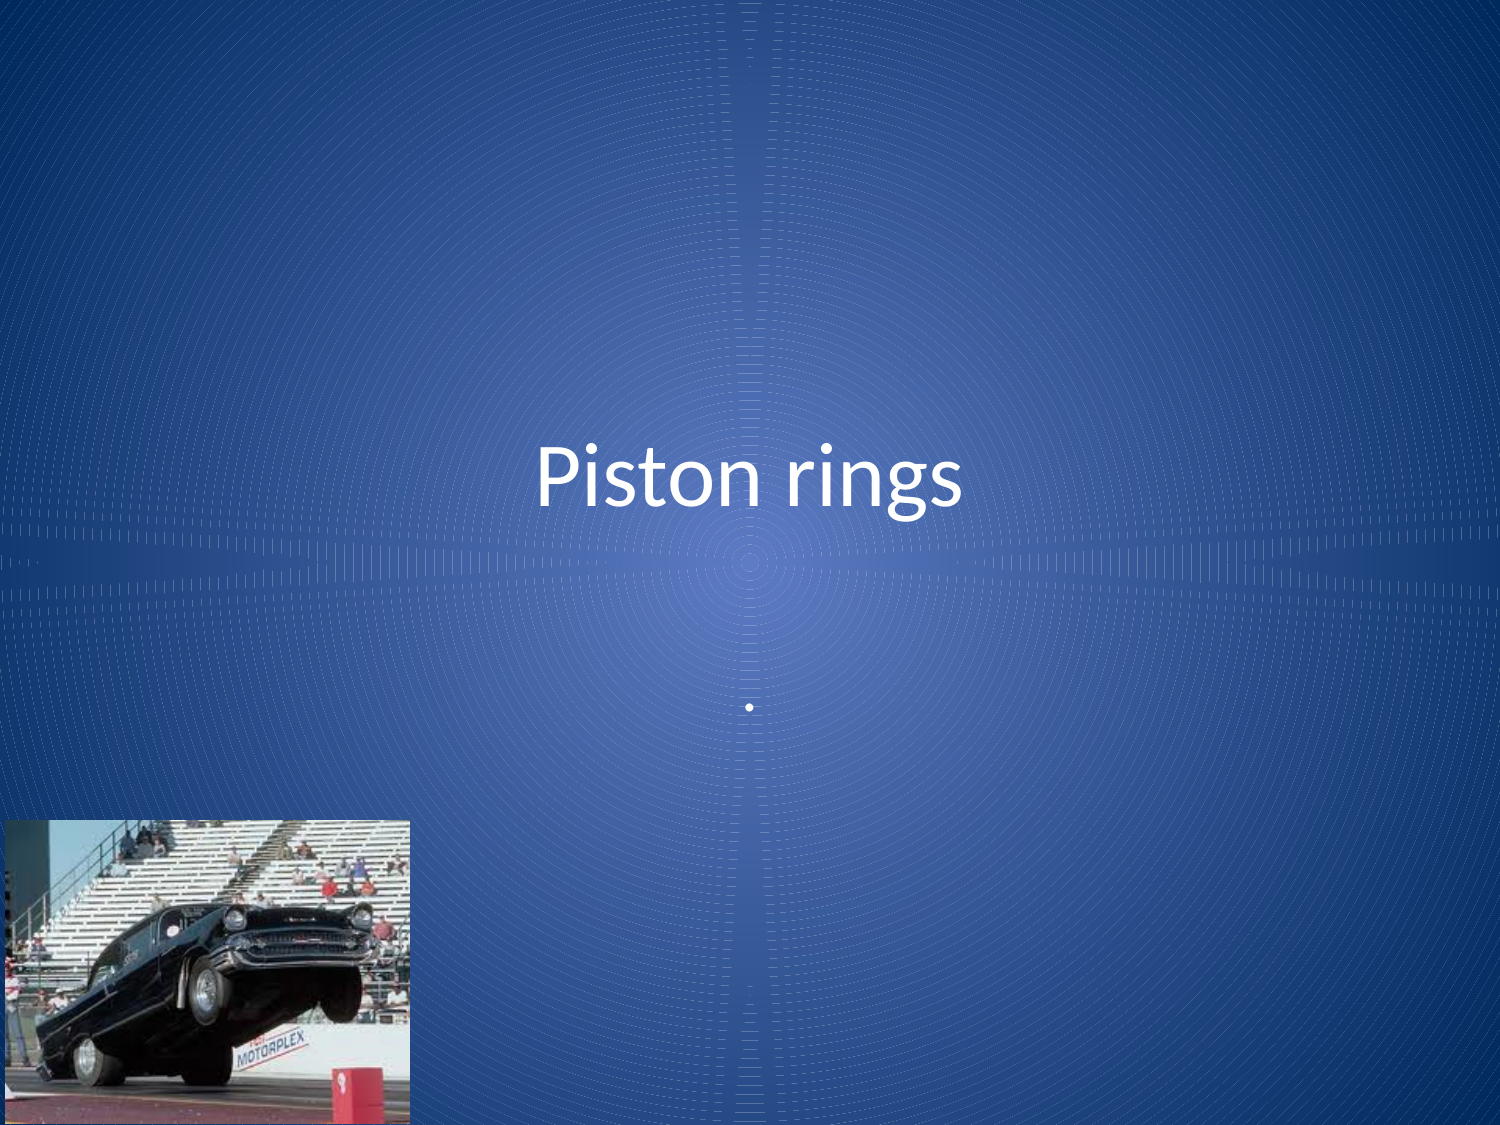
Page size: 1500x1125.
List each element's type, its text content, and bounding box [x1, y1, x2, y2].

title Piston rings [112, 349, 1388, 591]
subtitle . [225, 637, 1275, 925]
picture [4, 820, 411, 1125]
